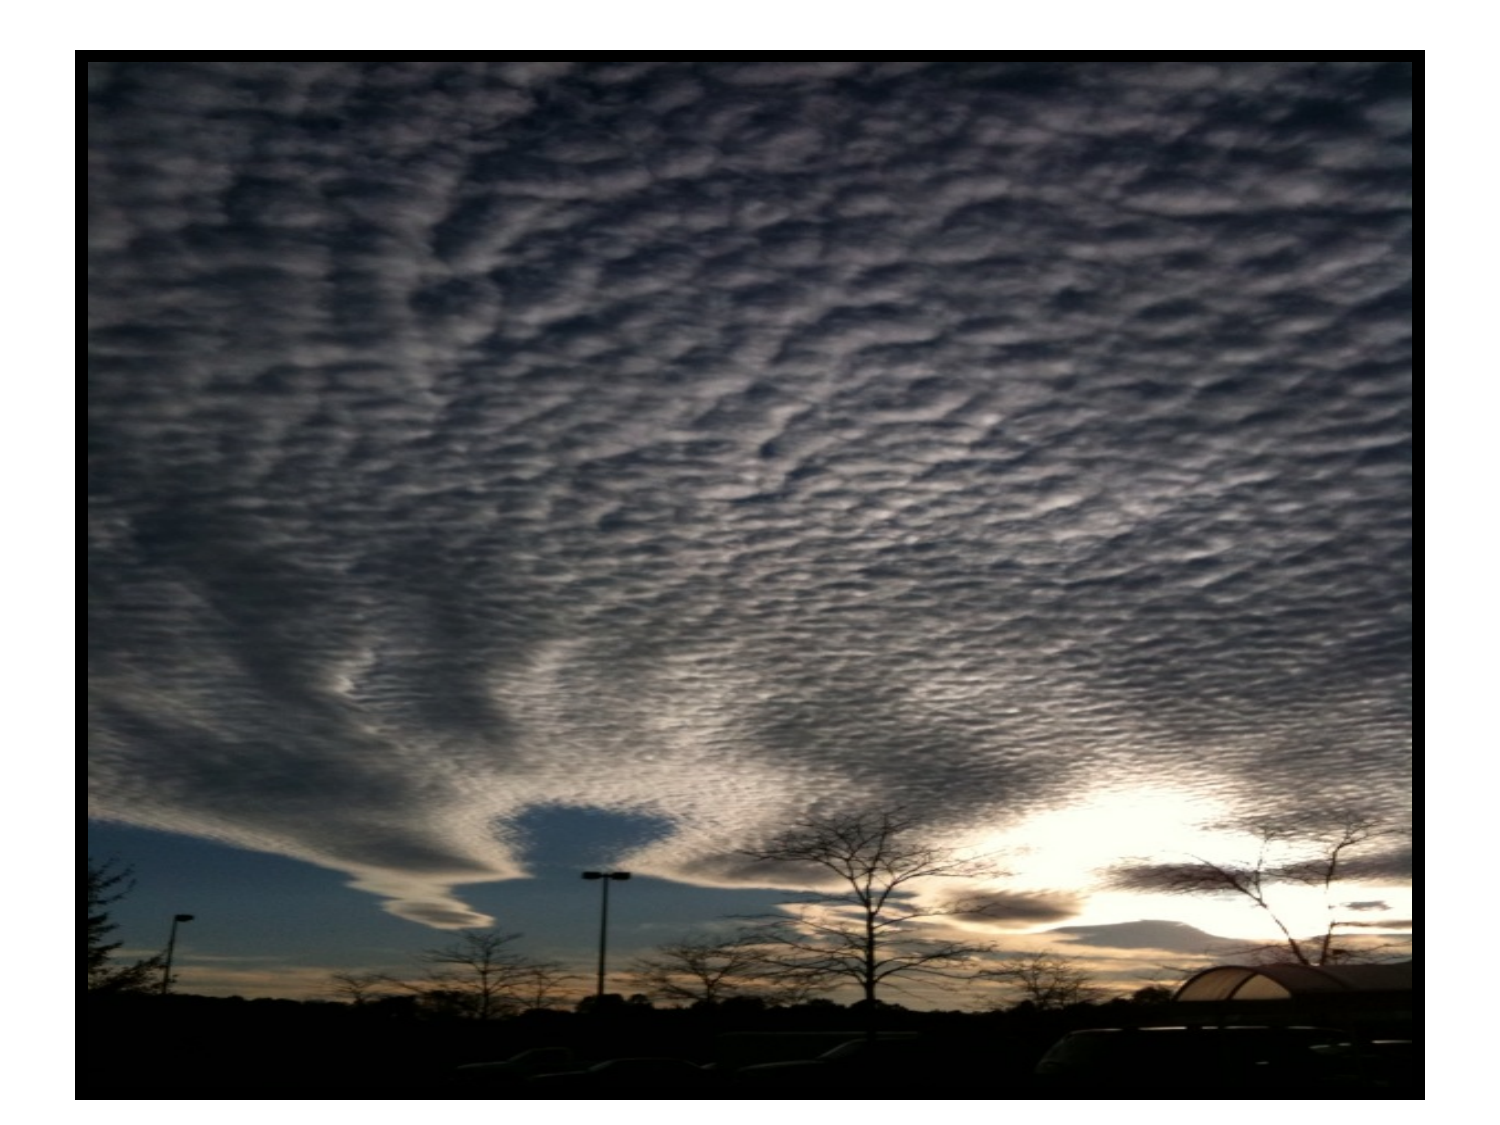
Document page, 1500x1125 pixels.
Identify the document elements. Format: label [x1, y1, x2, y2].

picture [87, 62, 1413, 1088]
